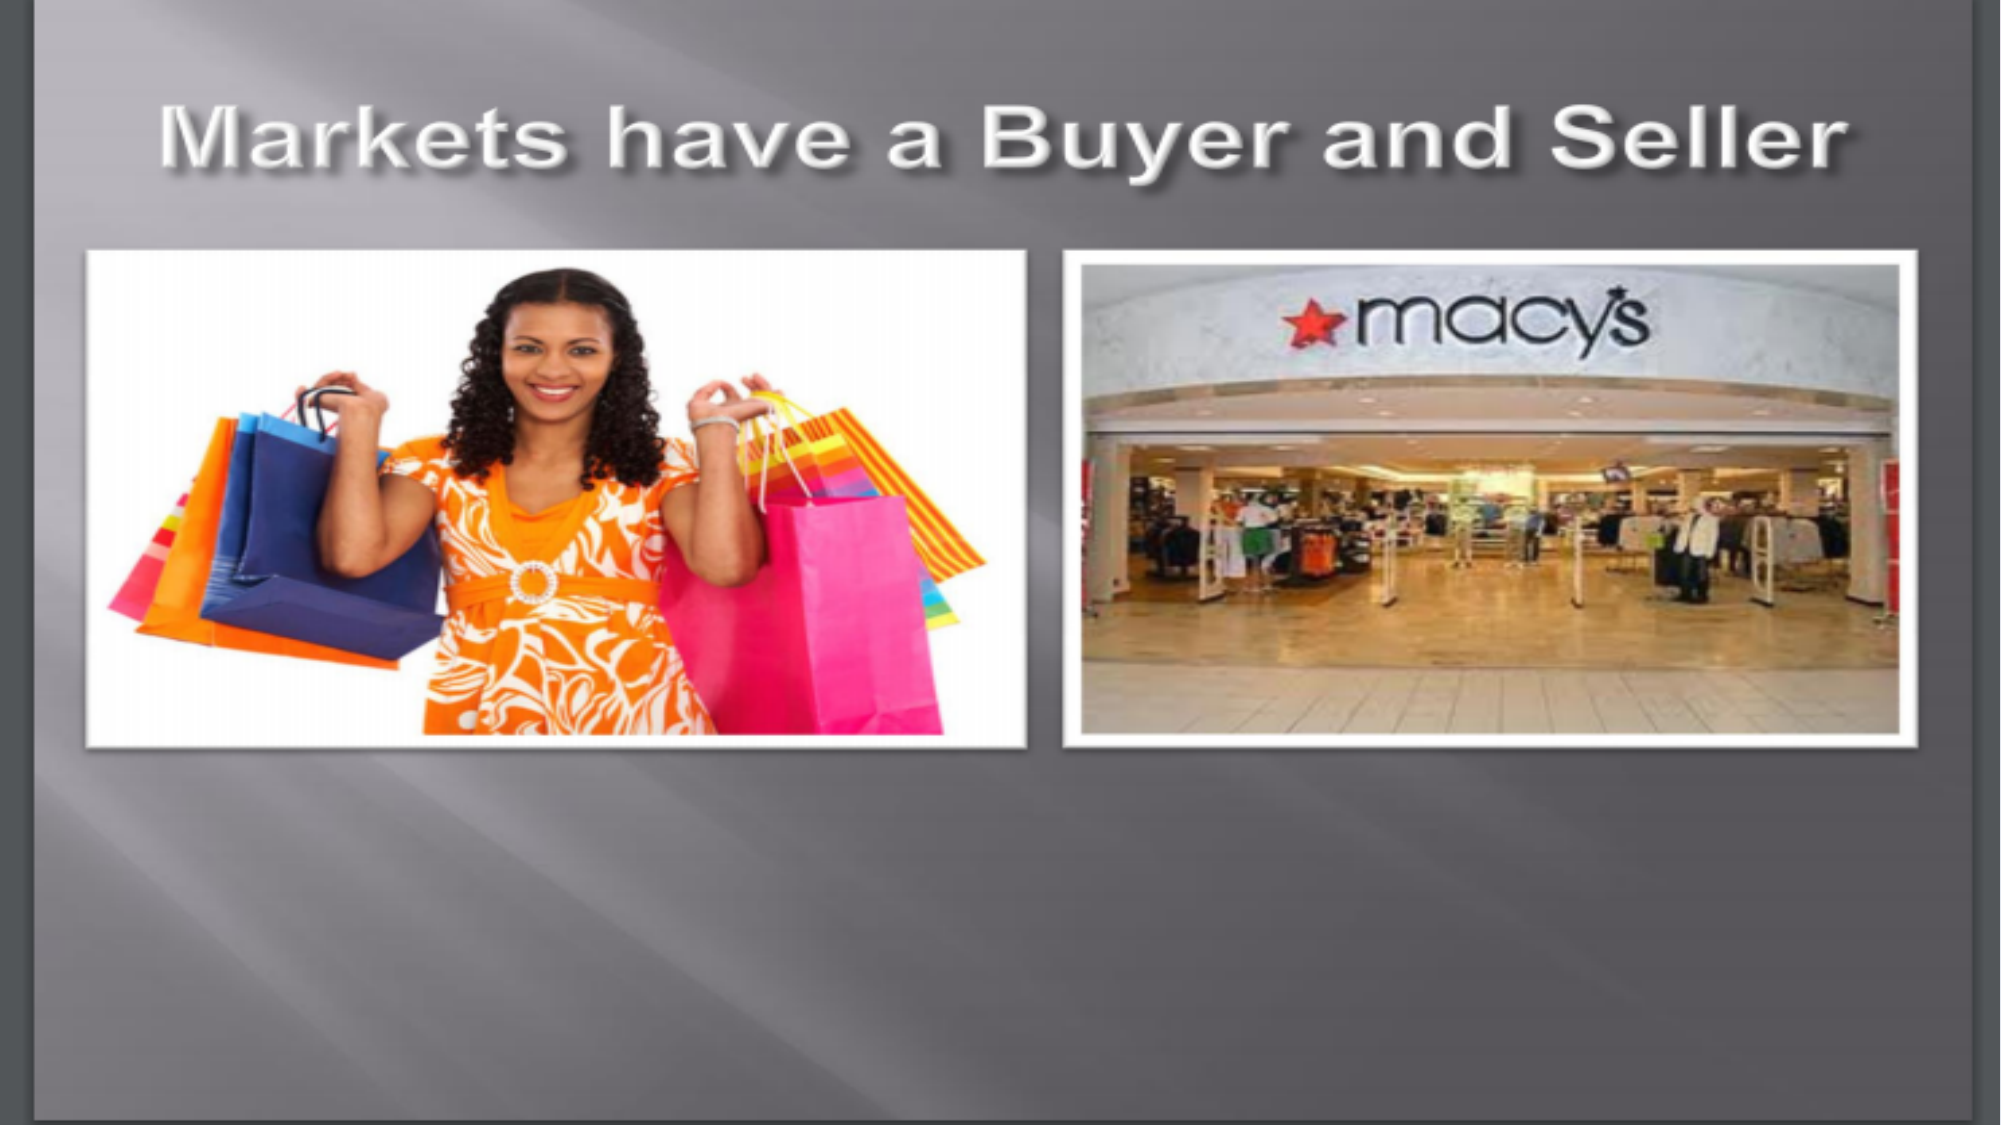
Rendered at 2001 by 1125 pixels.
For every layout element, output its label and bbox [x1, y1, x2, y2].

list [0, 0, 2000, 1125]
